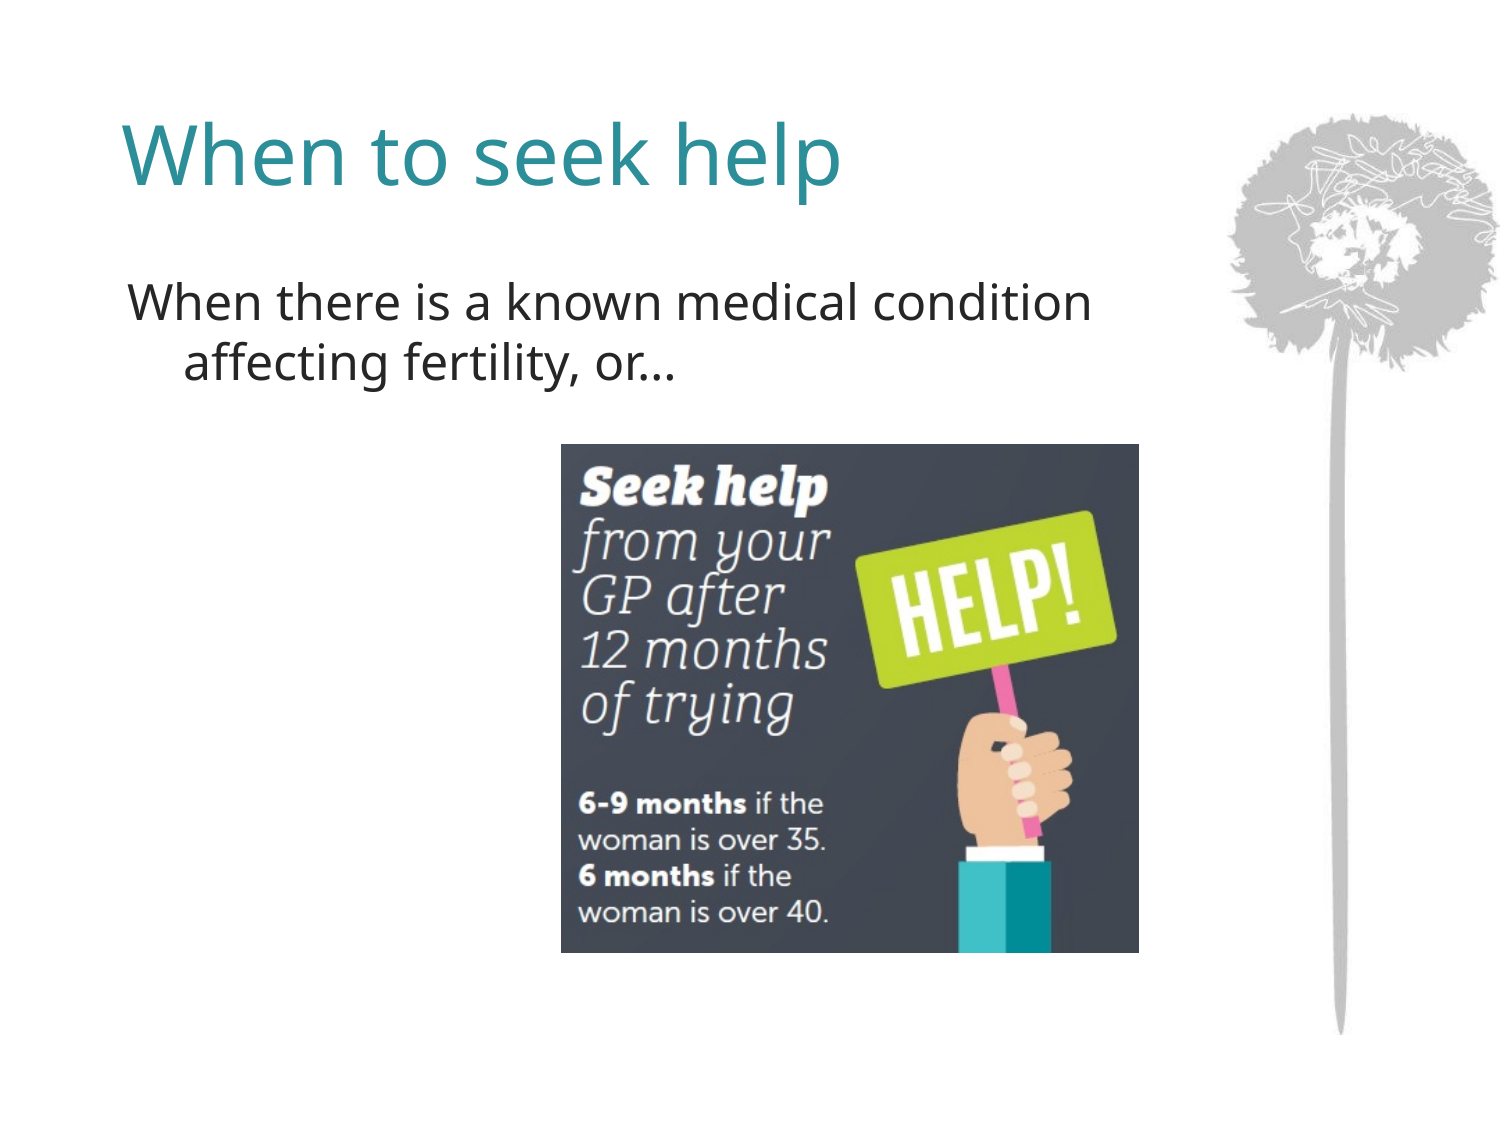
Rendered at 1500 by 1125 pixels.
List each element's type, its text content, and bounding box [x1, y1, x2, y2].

list When there is a known medical condition affecting fertility, or… [112, 262, 1164, 953]
picture [1227, 113, 1500, 1035]
picture [560, 444, 1139, 953]
title When to seek help [106, 58, 1361, 246]
